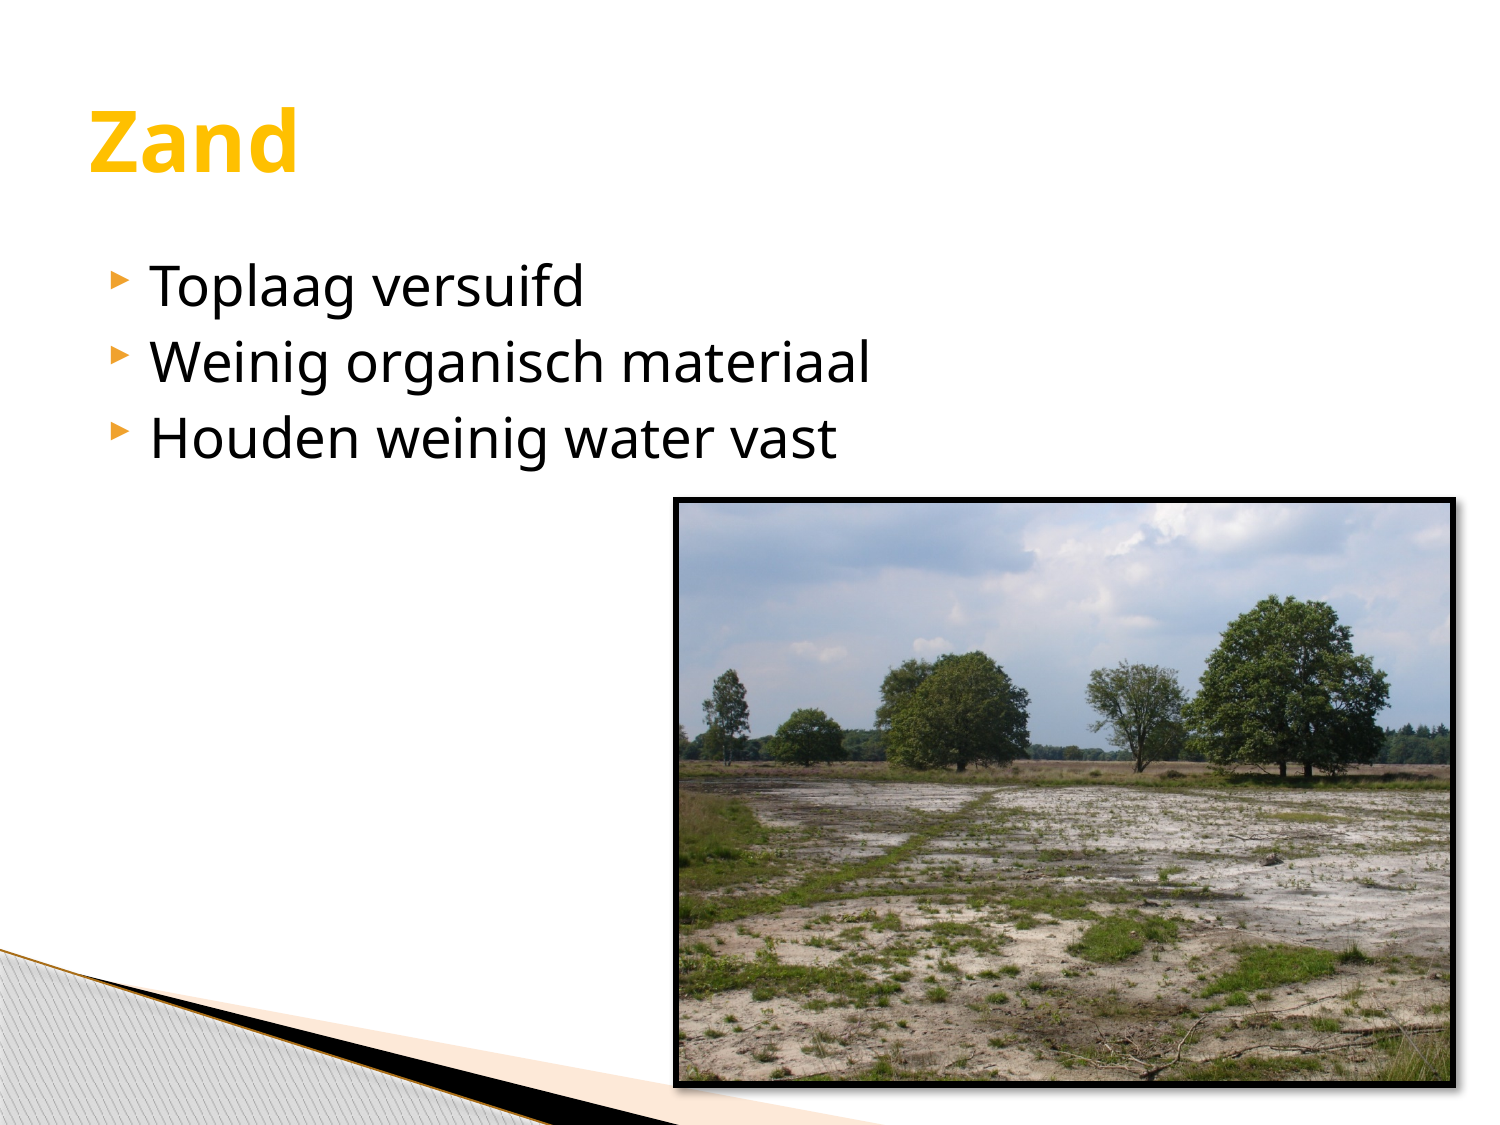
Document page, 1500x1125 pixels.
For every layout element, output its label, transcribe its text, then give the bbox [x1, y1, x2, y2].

picture [678, 503, 1451, 1082]
list Toplaag versuifd Weinig organisch materiaal Houden weinig water vast [75, 243, 1425, 986]
title Zand [75, 45, 1425, 233]
